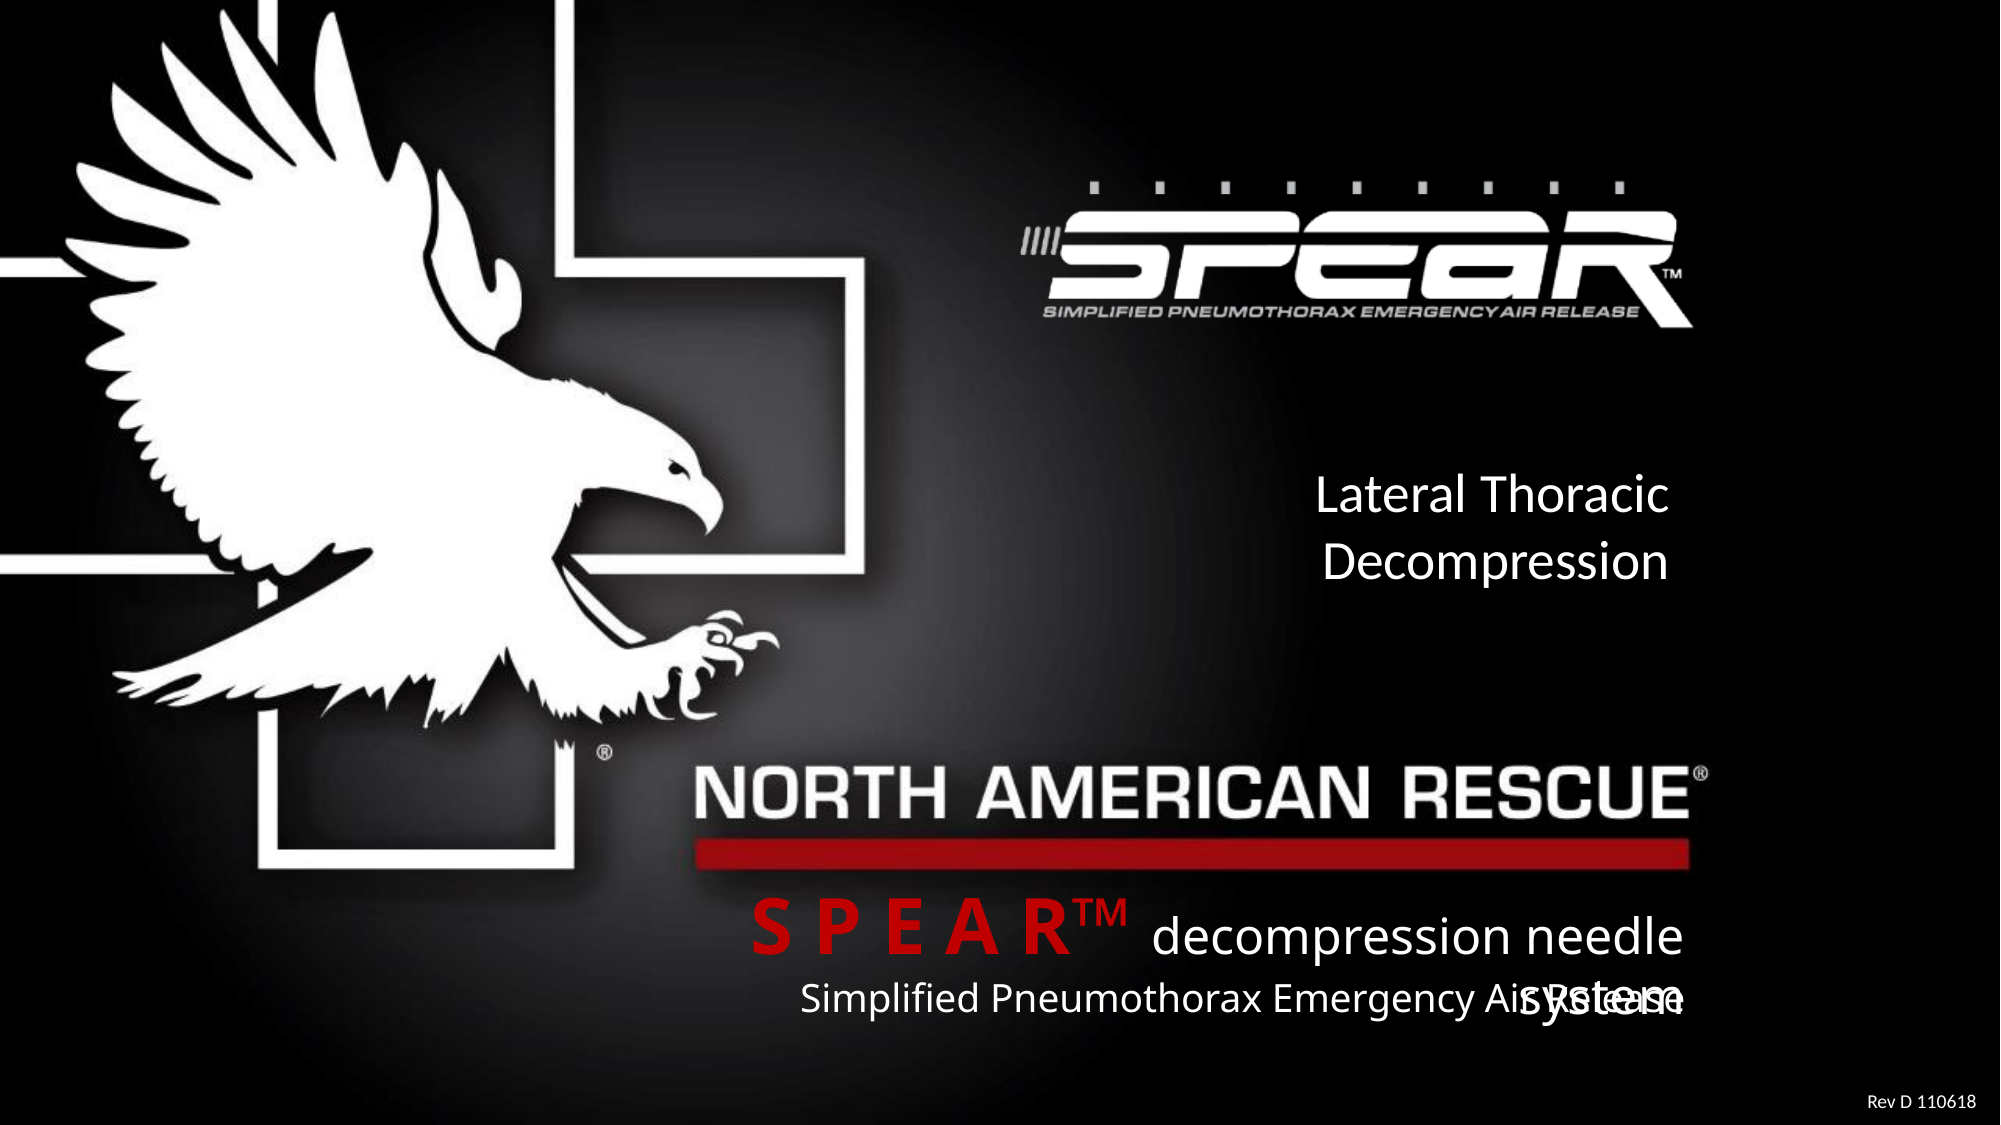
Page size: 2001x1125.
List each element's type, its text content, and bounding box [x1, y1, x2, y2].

text_box Rev D 110618 [1852, 1081, 1992, 1120]
list Simplified Pneumothorax Emergency Air Release [661, 971, 1686, 1041]
list S P E A R™ decompression needle system [585, 879, 1686, 951]
text_box Lateral Thoracic Decompression [1279, 450, 1685, 598]
picture [0, 0, 2000, 1125]
